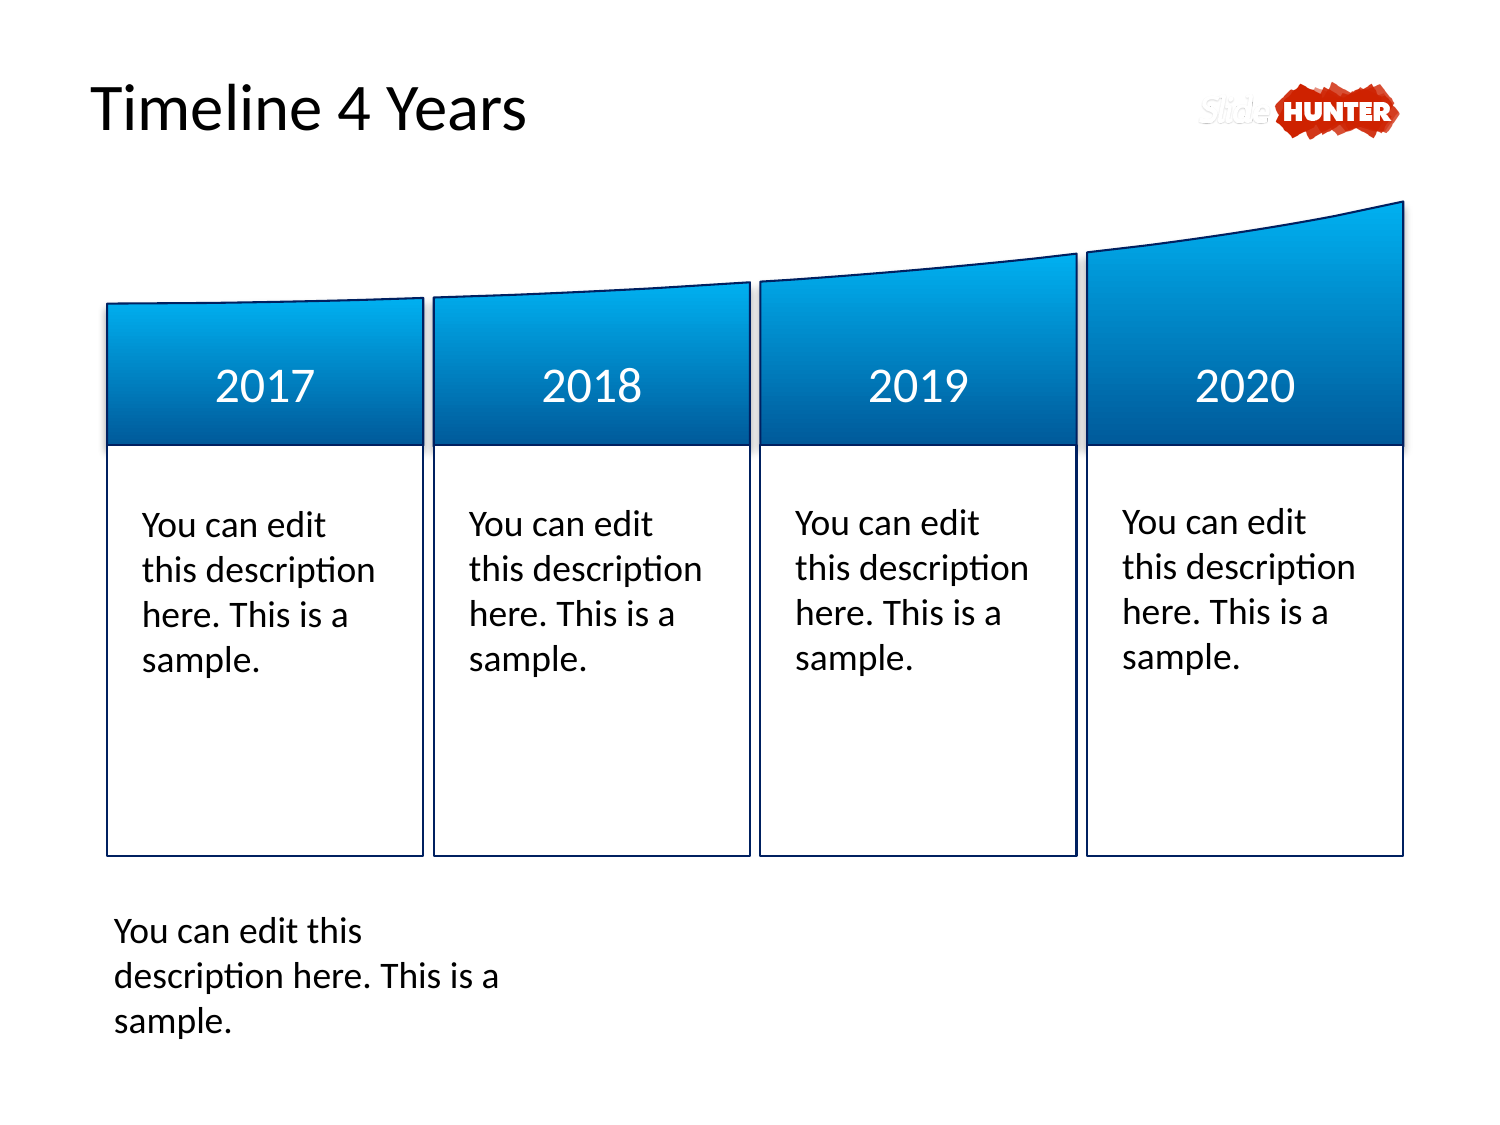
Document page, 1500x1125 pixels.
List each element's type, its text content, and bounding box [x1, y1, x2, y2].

text_box 2018 [453, 345, 730, 420]
text_box 2017 [127, 345, 404, 420]
text_box [758, 251, 1079, 443]
text_box [758, 443, 1079, 859]
picture [1198, 81, 1400, 141]
text_box 2019 [780, 345, 1057, 420]
text_box [432, 443, 752, 859]
text_box [104, 295, 426, 447]
text_box [1084, 199, 1406, 448]
title Timeline 4 Years [75, 46, 1425, 163]
text_box [431, 280, 753, 448]
text_box You can edit this description here. This is a sample. [453, 491, 730, 811]
text_box You can edit this description here. This is a sample. [1107, 489, 1384, 809]
text_box 2020 [1107, 345, 1384, 420]
text_box You can edit this description here. This is a sample. [99, 898, 544, 1049]
text_box [1085, 443, 1405, 859]
text_box You can edit this description here. This is a sample. [780, 490, 1057, 810]
text_box You can edit this description here. This is a sample. [127, 492, 404, 812]
text_box [105, 443, 425, 859]
